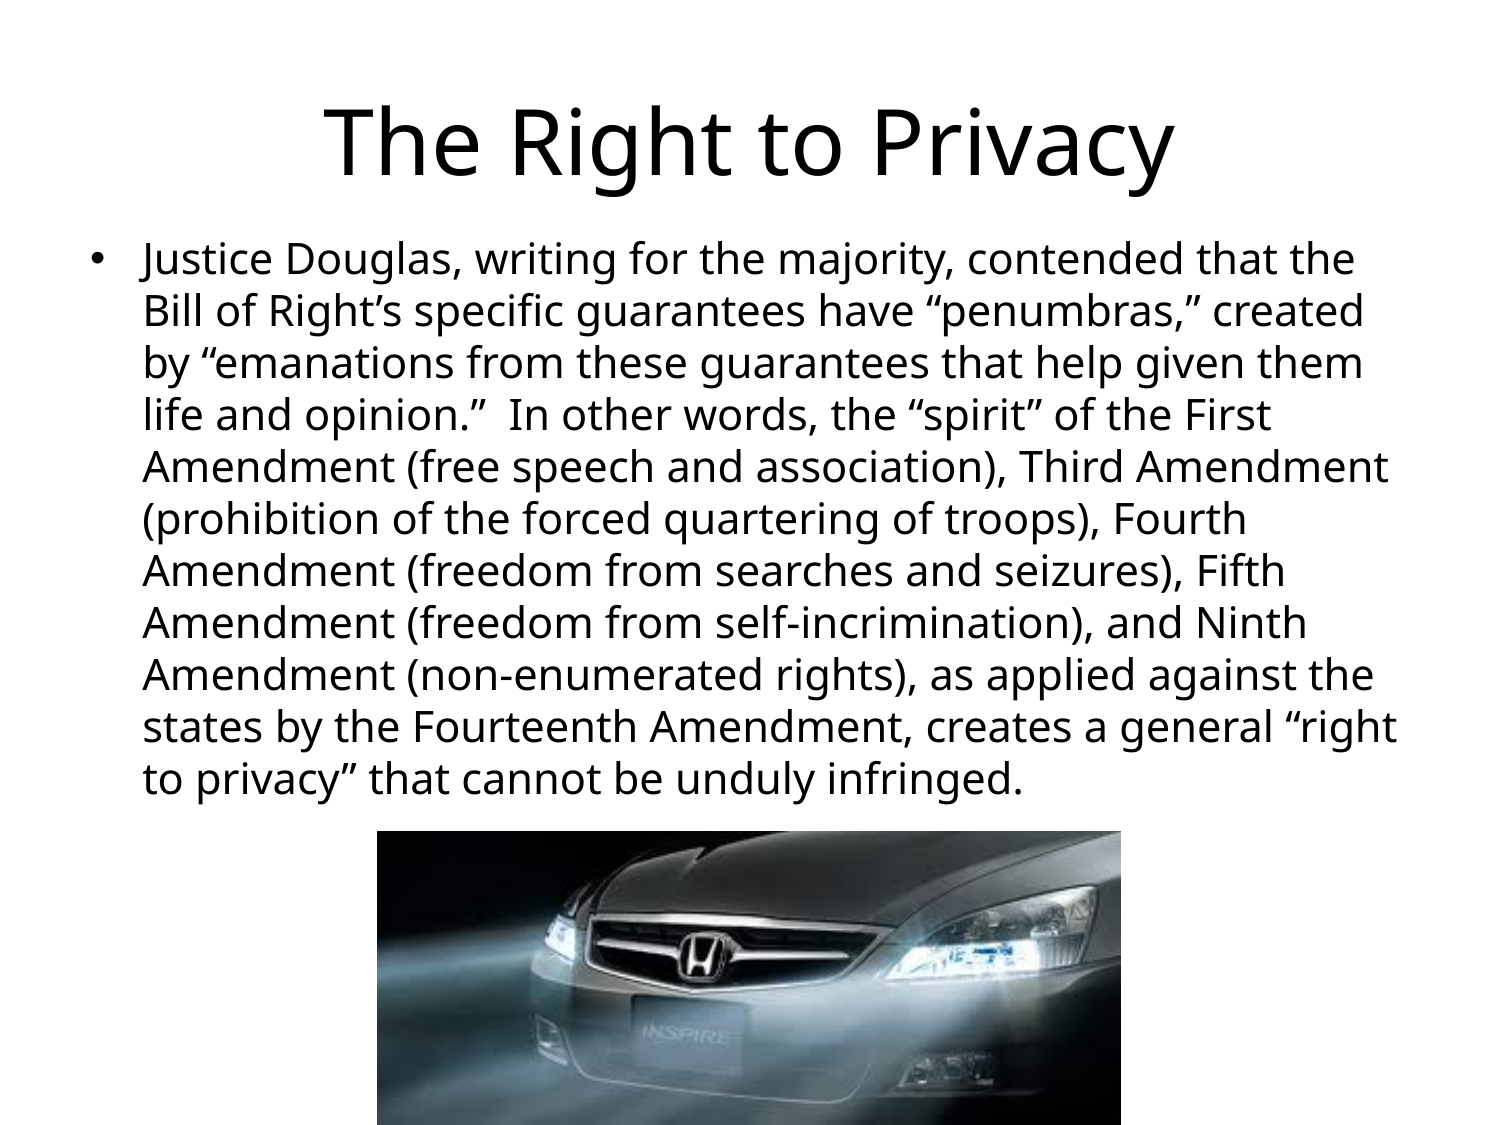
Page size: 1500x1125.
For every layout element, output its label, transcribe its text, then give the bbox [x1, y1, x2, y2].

picture [376, 830, 1121, 1125]
list Justice Douglas, writing for the majority, contended that the Bill of Right’s specific guarantees have “penumbras,” created by “emanations from these guarantees that help given them life and opinion.” In other words, the “spirit” of the First Amendment (free speech and association), Third Amendment (prohibition of the forced quartering of troops), Fourth Amendment (freedom from searches and seizures), Fifth Amendment (freedom from self-incrimination), and Ninth Amendment (non-enumerated rights), as applied against the states by the Fourteenth Amendment, creates a general “right to privacy” that cannot be unduly infringed. [75, 223, 1425, 823]
title The Right to Privacy [75, 45, 1425, 223]
